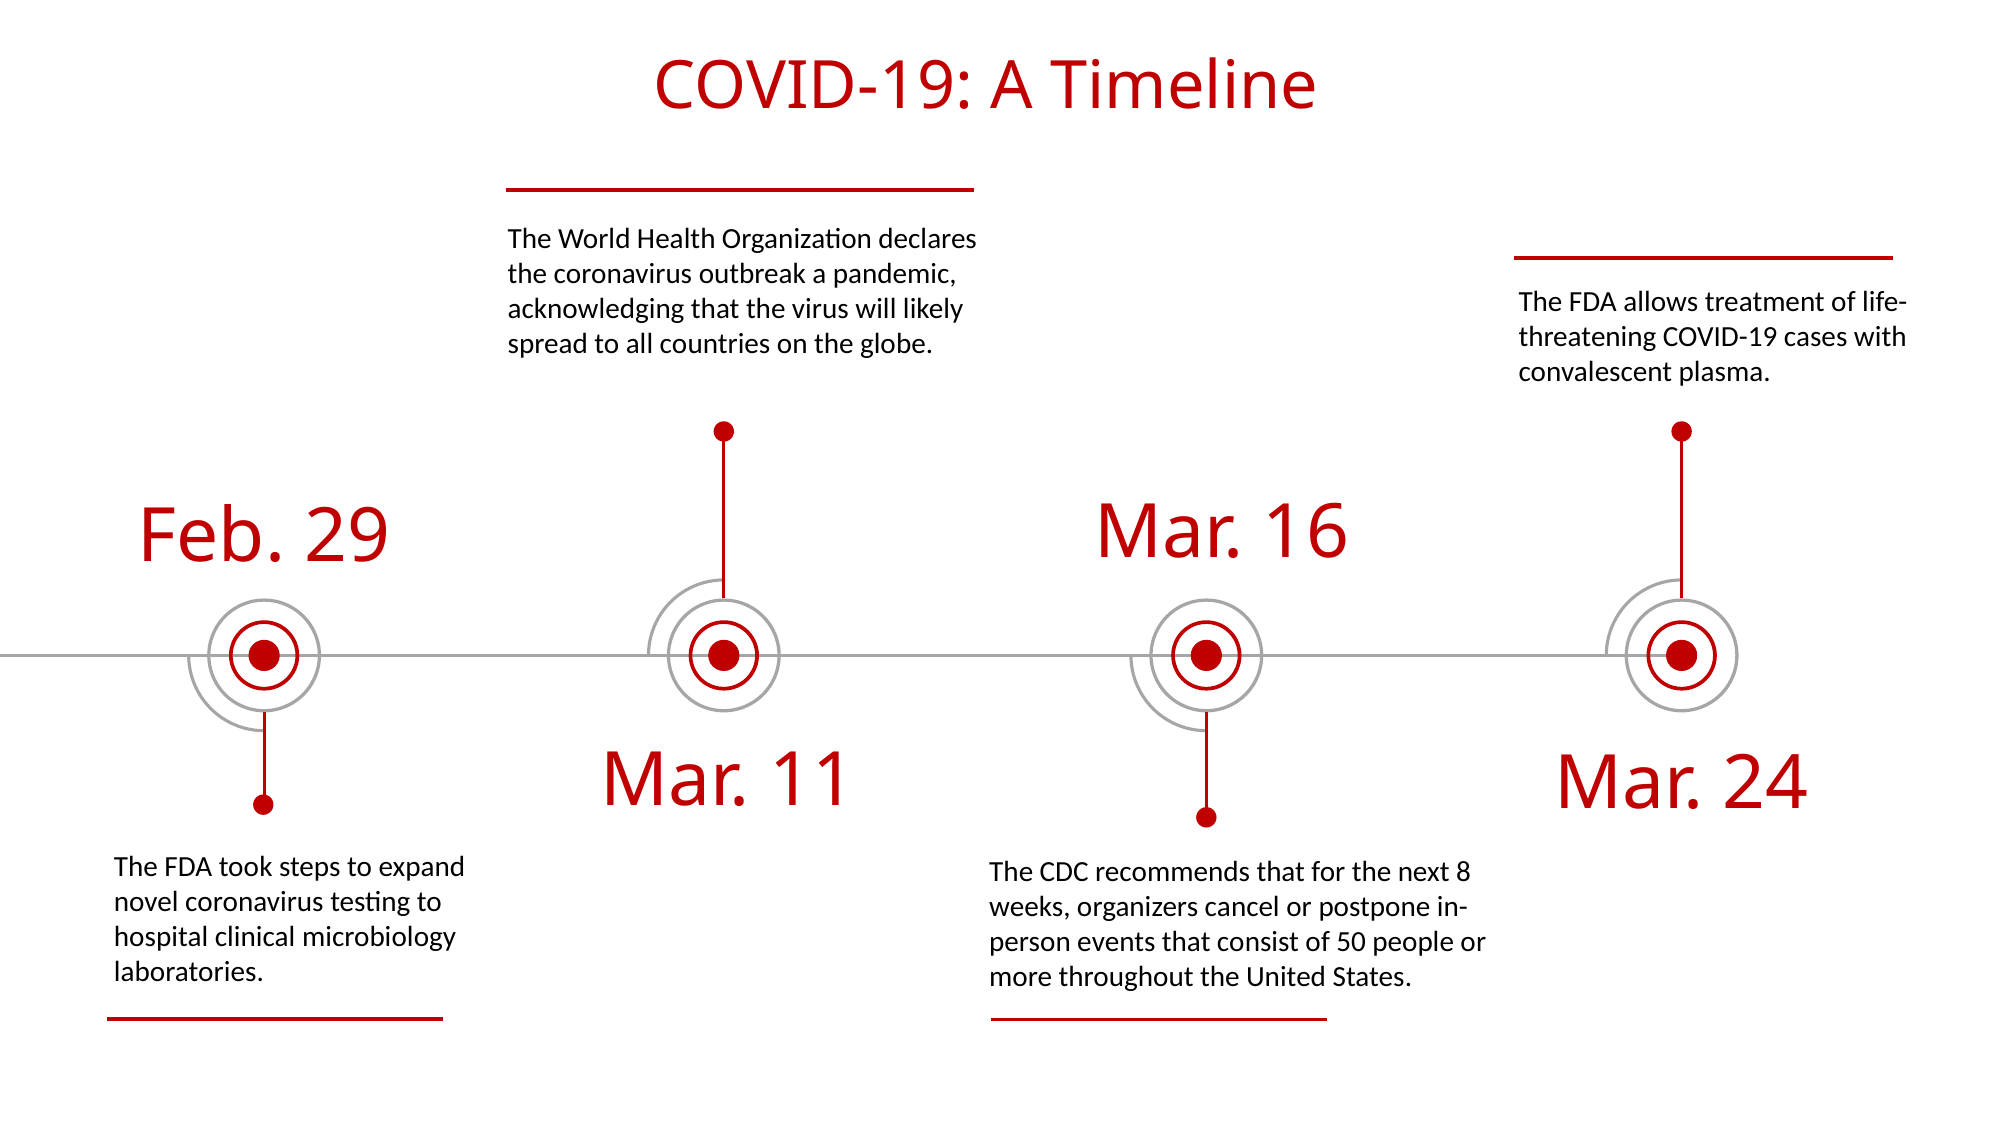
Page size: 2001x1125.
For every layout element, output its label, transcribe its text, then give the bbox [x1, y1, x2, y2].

text_box [1148, 597, 1265, 655]
text_box [647, 579, 722, 655]
text_box [665, 597, 782, 655]
text_box [1154, 656, 1207, 707]
text_box The FDA allows treatment of life-threatening COVID-19 cases with convalescent plasma. [1503, 275, 1930, 395]
text_box [707, 656, 741, 673]
text_box Mar. 11 [564, 722, 892, 828]
text_box [1670, 420, 1693, 443]
text_box The FDA took steps to expand novel coronavirus testing to hospital clinical microbiology laboratories. [99, 839, 527, 995]
text_box [1170, 656, 1243, 692]
text_box [1189, 656, 1223, 673]
text_box [1189, 638, 1223, 655]
text_box [687, 619, 760, 655]
text_box Mar. 24 [1516, 725, 1847, 831]
text_box [1665, 638, 1699, 673]
text_box [1645, 619, 1718, 692]
text_box [1623, 597, 1740, 714]
text_box COVID-19: A Timeline [389, 34, 1584, 130]
text_box The World Health Organization declares the coronavirus outbreak a pandemic, acknowledging that the virus will likely spread to all countries on the globe. [492, 212, 1018, 367]
text_box [1195, 806, 1218, 829]
text_box [1605, 579, 1680, 655]
text_box [212, 657, 264, 708]
text_box [687, 656, 760, 692]
text_box [252, 793, 275, 816]
text_box [206, 656, 323, 714]
text_box The CDC recommends that for the next 8 weeks, organizers cancel or postpone in-person events that consist of 50 people or more throughout the United States. [974, 844, 1527, 1000]
text_box [206, 597, 323, 655]
text_box [672, 603, 725, 655]
text_box Feb. 29 [99, 478, 429, 584]
text_box [227, 656, 301, 692]
text_box [1629, 603, 1683, 655]
text_box [247, 638, 281, 673]
text_box [712, 420, 736, 443]
text_box [1148, 656, 1265, 714]
text_box Mar. 16 [1063, 475, 1380, 581]
text_box [665, 656, 782, 714]
text_box [227, 619, 301, 655]
text_box [1170, 619, 1243, 655]
text_box [188, 657, 263, 732]
text_box [707, 638, 741, 655]
text_box [1130, 656, 1205, 732]
